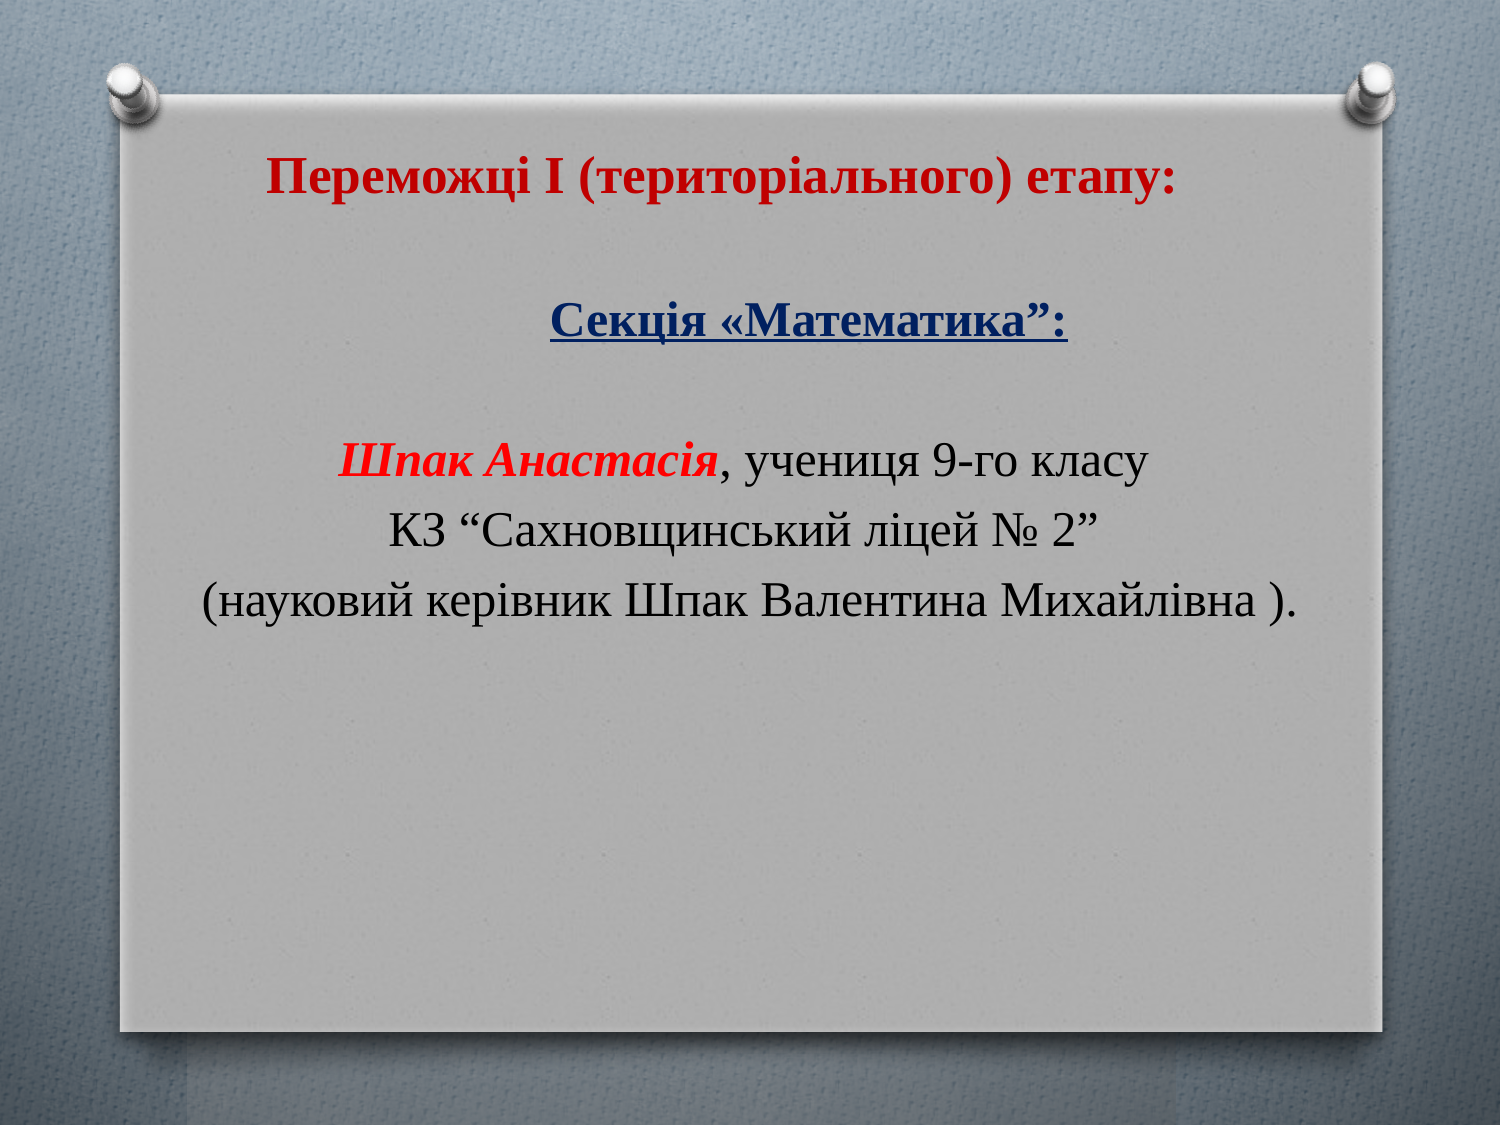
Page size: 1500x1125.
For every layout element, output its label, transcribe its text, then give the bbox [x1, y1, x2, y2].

picture [75, 29, 198, 153]
title Переможці І (територіального) етапу: [159, 113, 1287, 232]
picture [1317, 35, 1439, 156]
list Секція «Математика”: Шпак Анастасія, учениця 9-го класу КЗ “Сахновщинський ліцей № 2” (науковий керівник Шпак Валентина Михайлівна ). [147, 278, 1353, 759]
